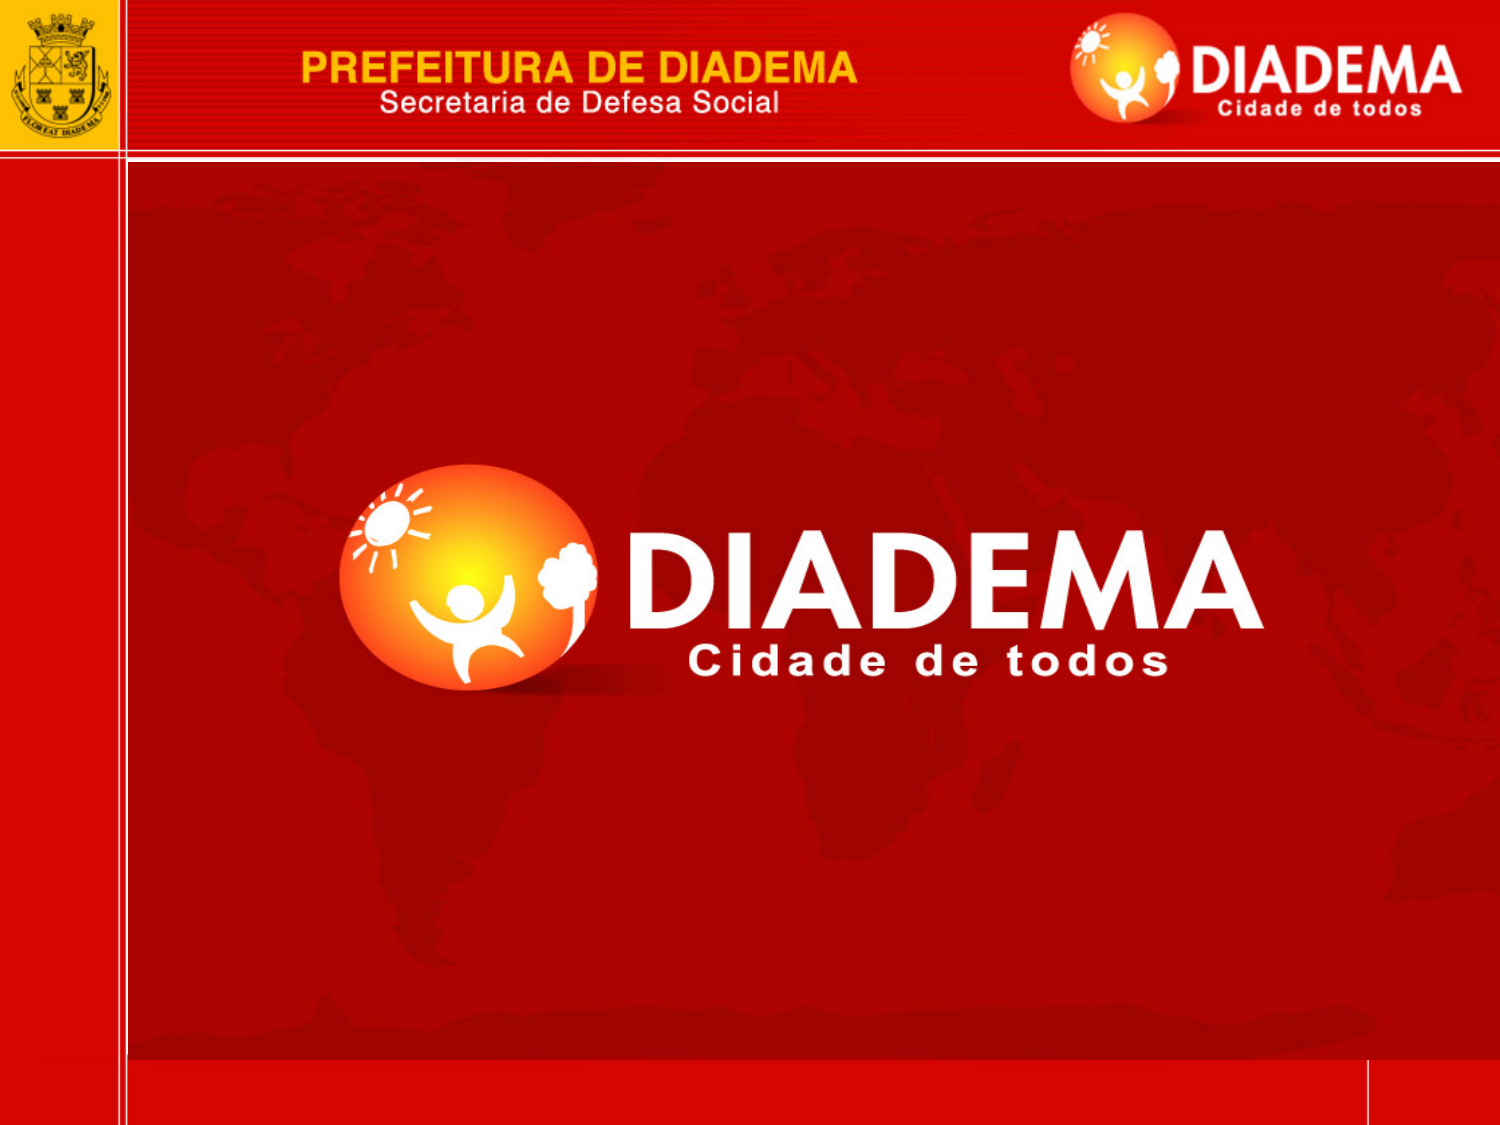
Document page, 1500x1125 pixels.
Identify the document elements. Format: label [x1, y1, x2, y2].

list [127, 162, 1500, 1060]
picture [0, 0, 1500, 1125]
